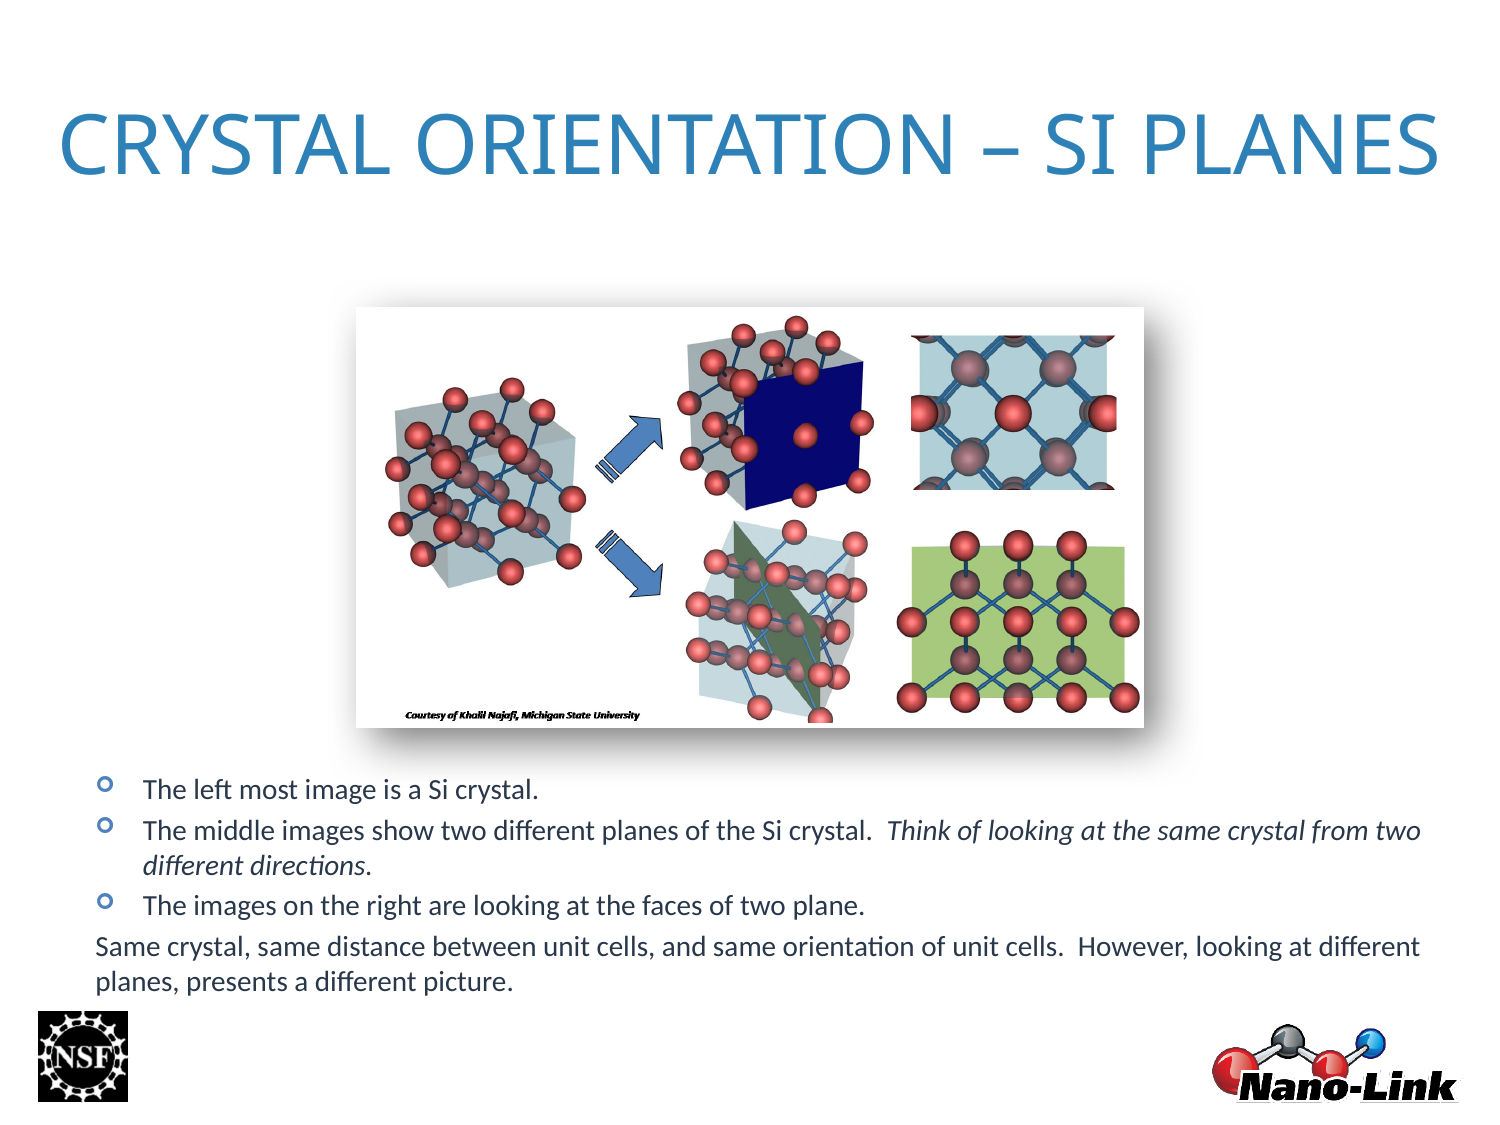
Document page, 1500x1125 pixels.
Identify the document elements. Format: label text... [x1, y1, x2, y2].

title CRYSTAL ORIENTATION – SI PLANES [18, 48, 1482, 236]
picture [37, 1011, 129, 1103]
picture [1212, 1044, 1463, 1103]
text_box The left most image is a Si crystal. The middle images show two different planes of the Si crystal. Think of looking at the same crystal from two different directions. The images on the right are looking at the faces of two plane. Same crystal, same distance between unit cells, and same orientation of unit cells. However, looking at different planes, presents a different picture. [80, 762, 1480, 1044]
picture [356, 307, 1144, 728]
